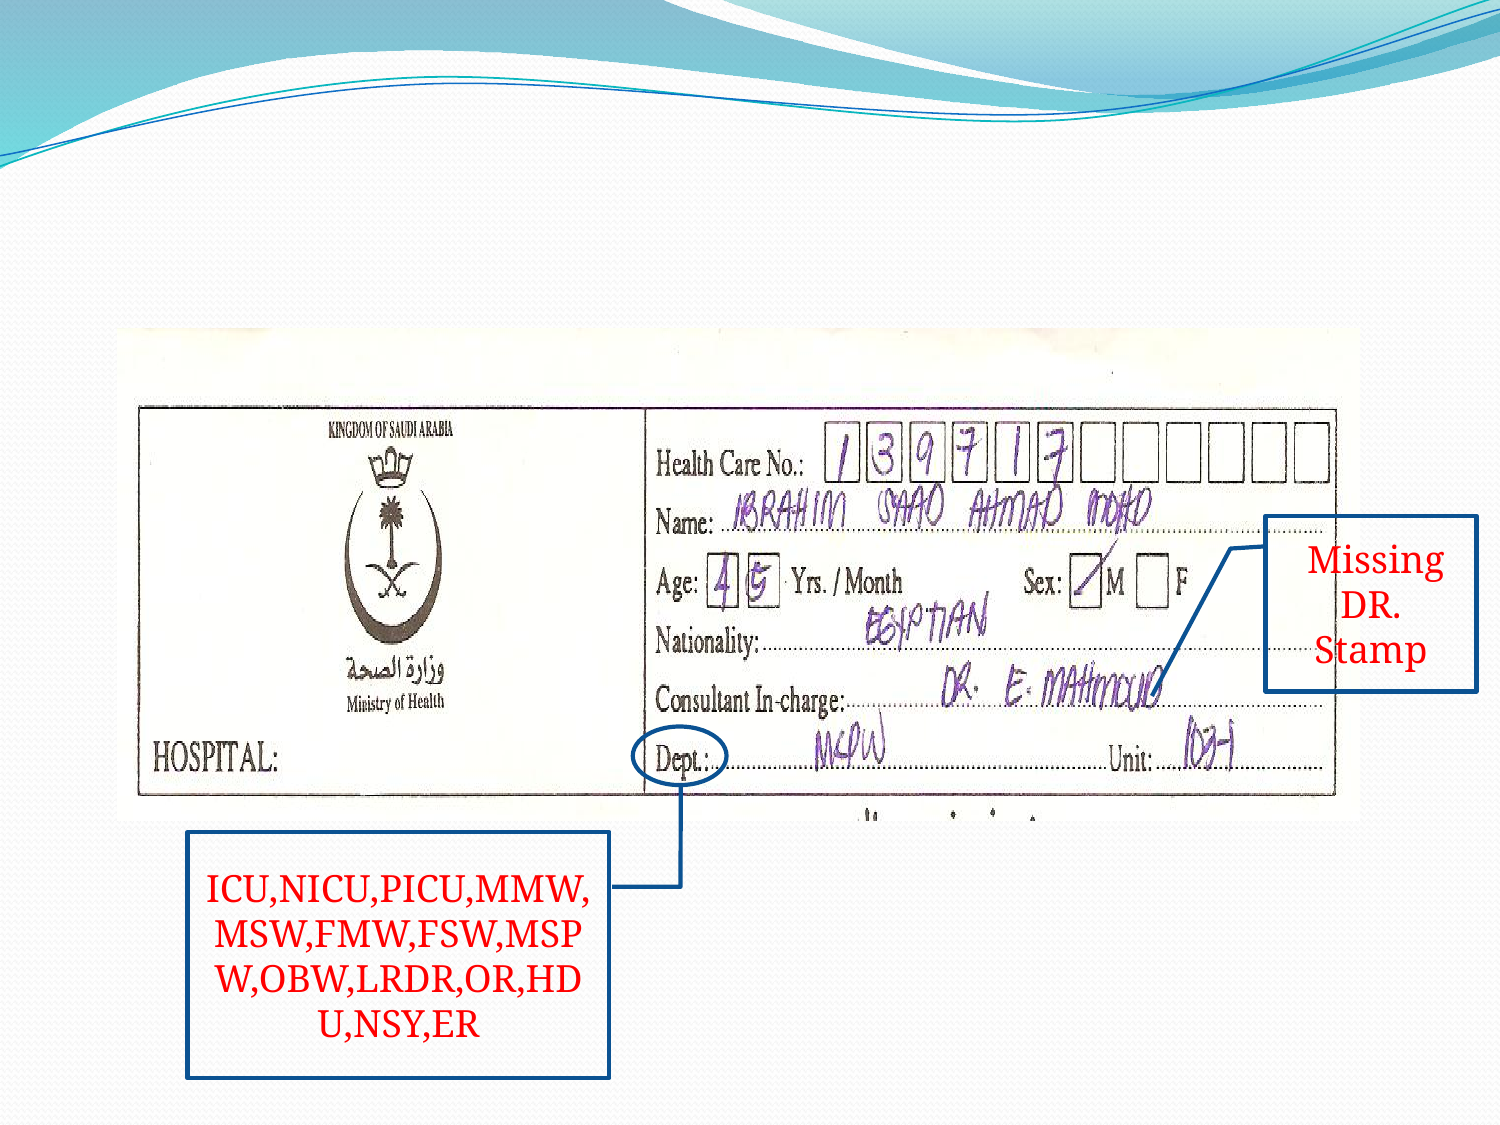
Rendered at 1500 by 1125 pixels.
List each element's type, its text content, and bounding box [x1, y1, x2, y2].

text_box ICU,NICU,PICU,MMW,MSW,FMW,FSW,MSPW,OBW,LRDR,OR,HDU,NSY,ER [185, 833, 611, 1080]
text_box Missing DR. Stamp [1366, 514, 1479, 694]
picture [116, 327, 1360, 821]
text_box ICU,NICU,PICU,MMW,MSW,FMW,FSW,MSPW,OBW,LRDR,OR,HDU,NSY,ER [612, 833, 683, 889]
